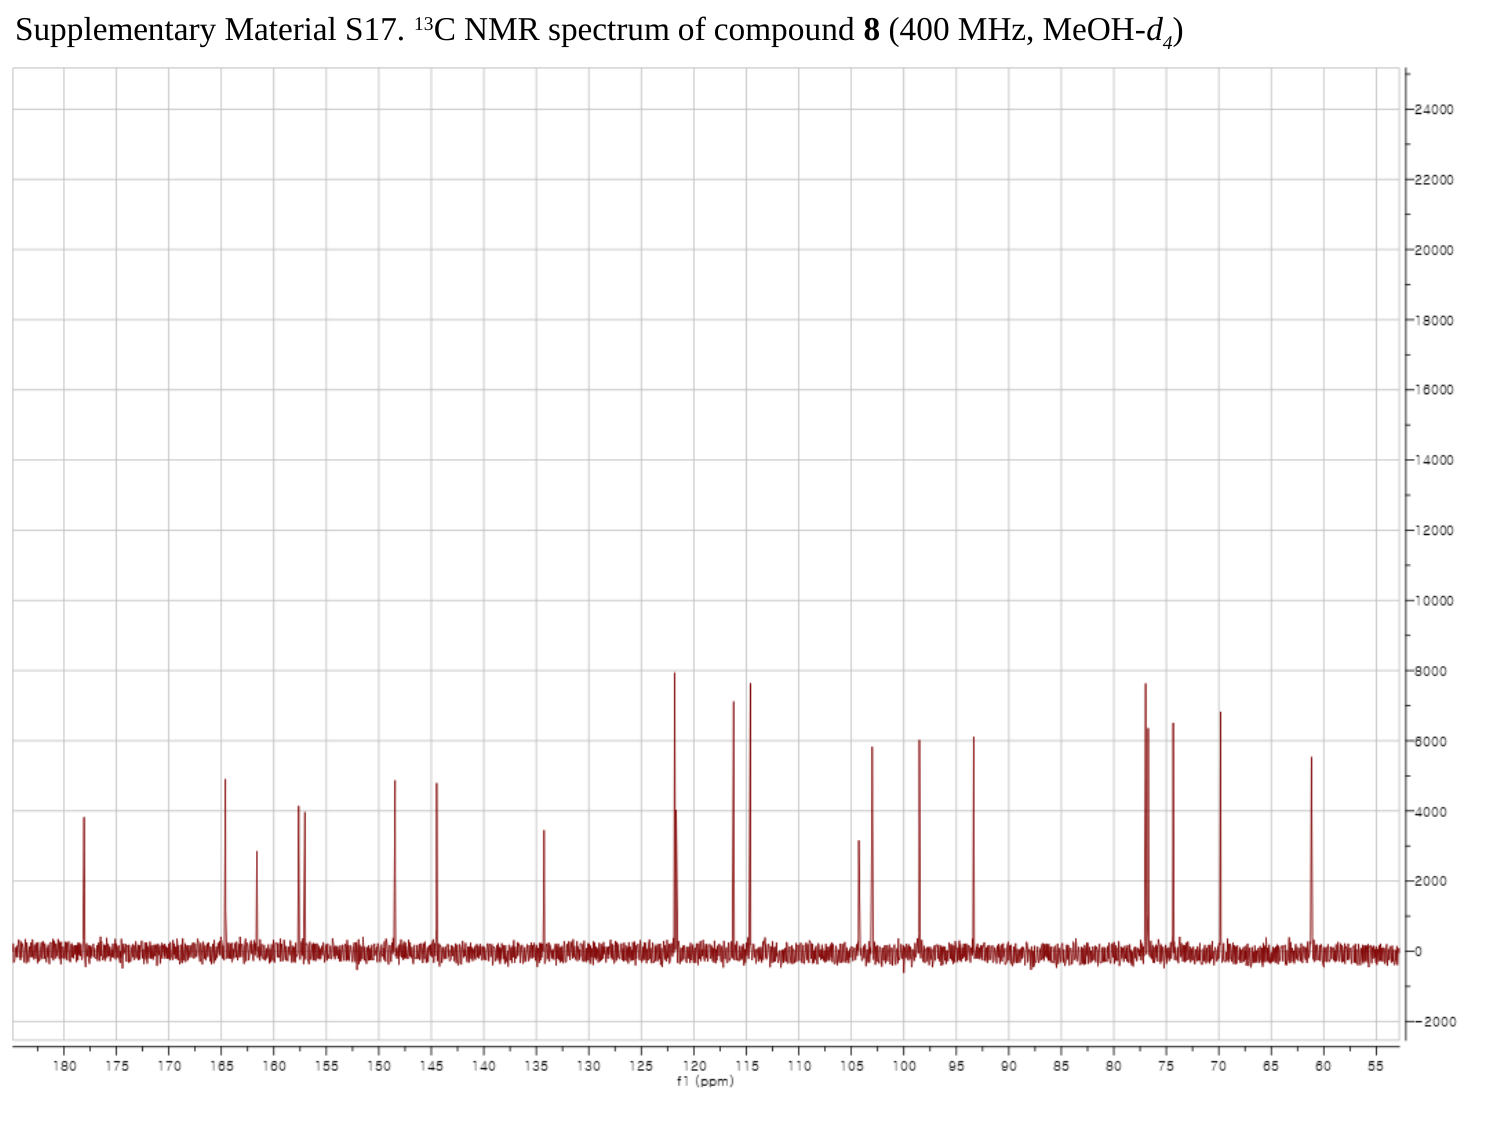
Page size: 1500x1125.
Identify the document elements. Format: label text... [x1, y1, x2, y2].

text_box Supplementary Material S17. 13C NMR spectrum of compound 8 (400 MHz, MeOH-d4) [0, 0, 1500, 54]
picture [0, 55, 1500, 1104]
